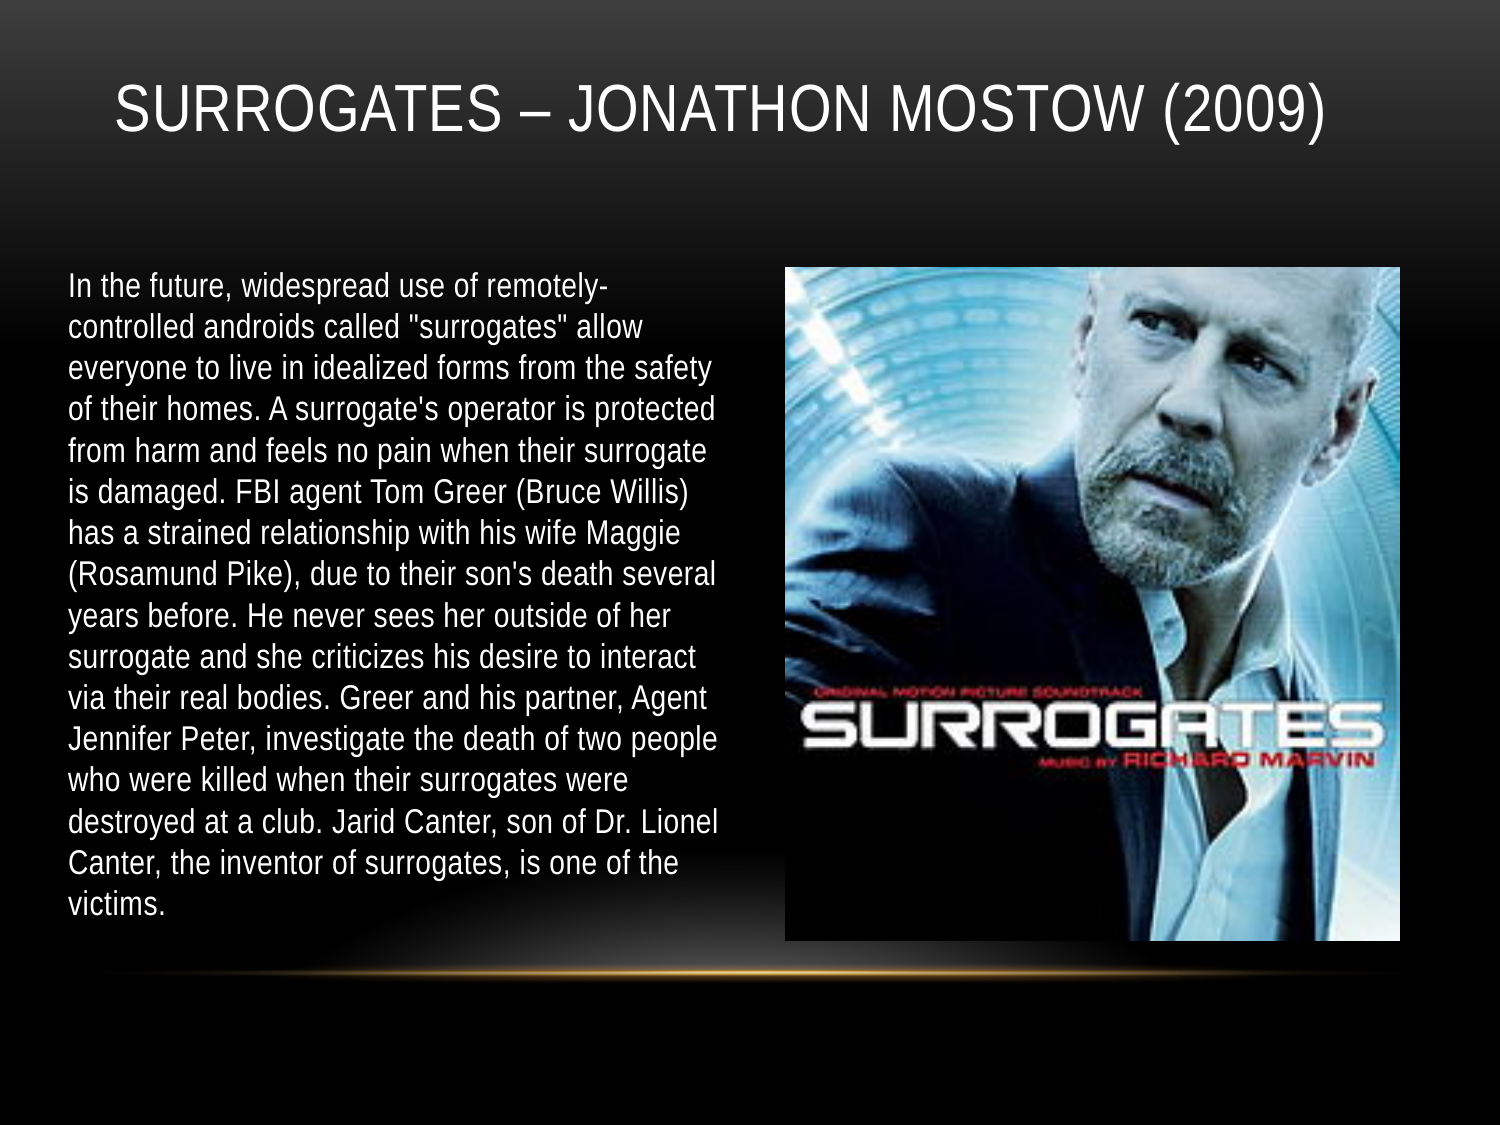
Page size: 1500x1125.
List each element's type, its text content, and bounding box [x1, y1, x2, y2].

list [785, 266, 1400, 941]
list In the future, widespread use of remotely-controlled androids called "surrogates" allow everyone to live in idealized forms from the safety of their homes. A surrogate's operator is protected from harm and feels no pain when their surrogate is damaged. FBI agent Tom Greer (Bruce Willis) has a strained relationship with his wife Maggie (Rosamund Pike), due to their son's death several years before. He never sees her outside of her surrogate and she criticizes his desire to interact via their real bodies. Greer and his partner, Agent Jennifer Peter, investigate the death of two people who were killed when their surrogates were destroyed at a club. Jarid Canter, son of Dr. Lionel Canter, the inventor of surrogates, is one of the victims. [53, 255, 739, 938]
picture [0, 0, 1500, 1125]
title Surrogates – Jonathon Mostow (2009) [99, 45, 1400, 233]
